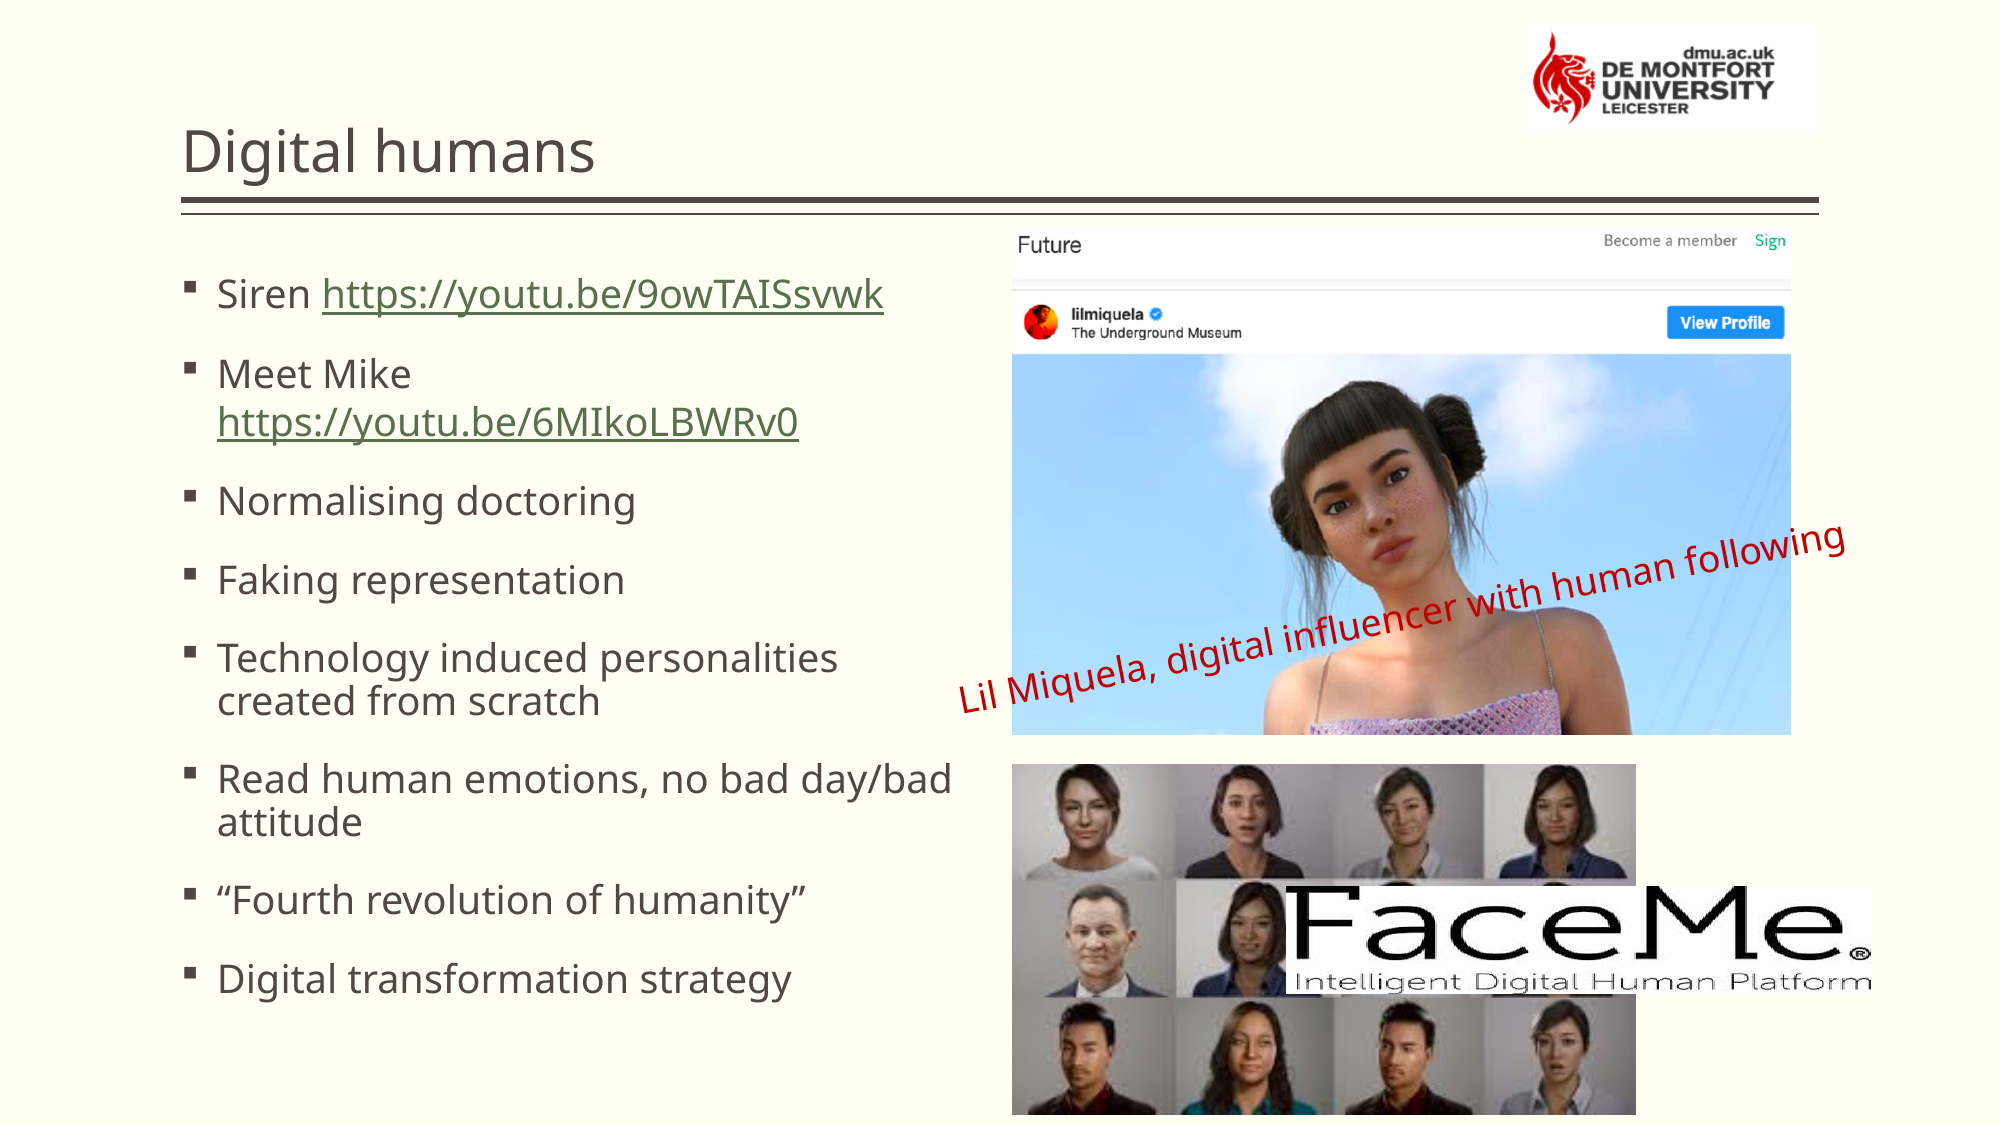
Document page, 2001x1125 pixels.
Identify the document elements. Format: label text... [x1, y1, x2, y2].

text_box Lil Miquela, digital influencer with human following [938, 660, 1006, 733]
title Digital humans [181, 12, 1819, 193]
list Siren https://youtu.be/9owTAISsvwk Meet Mike https://youtu.be/6MIkoLBWRv0 Normalising doctoring Faking representation Technology induced personalities created from scratch Read human emotions, no bad day/bad attitude “Fourth revolution of humanity” Digital transformation strategy [181, 262, 988, 1013]
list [1012, 229, 1791, 735]
picture [1527, 24, 1819, 134]
text_box Lil Miquela, digital influencer with human following [1795, 498, 1865, 571]
picture [1012, 764, 1871, 1115]
